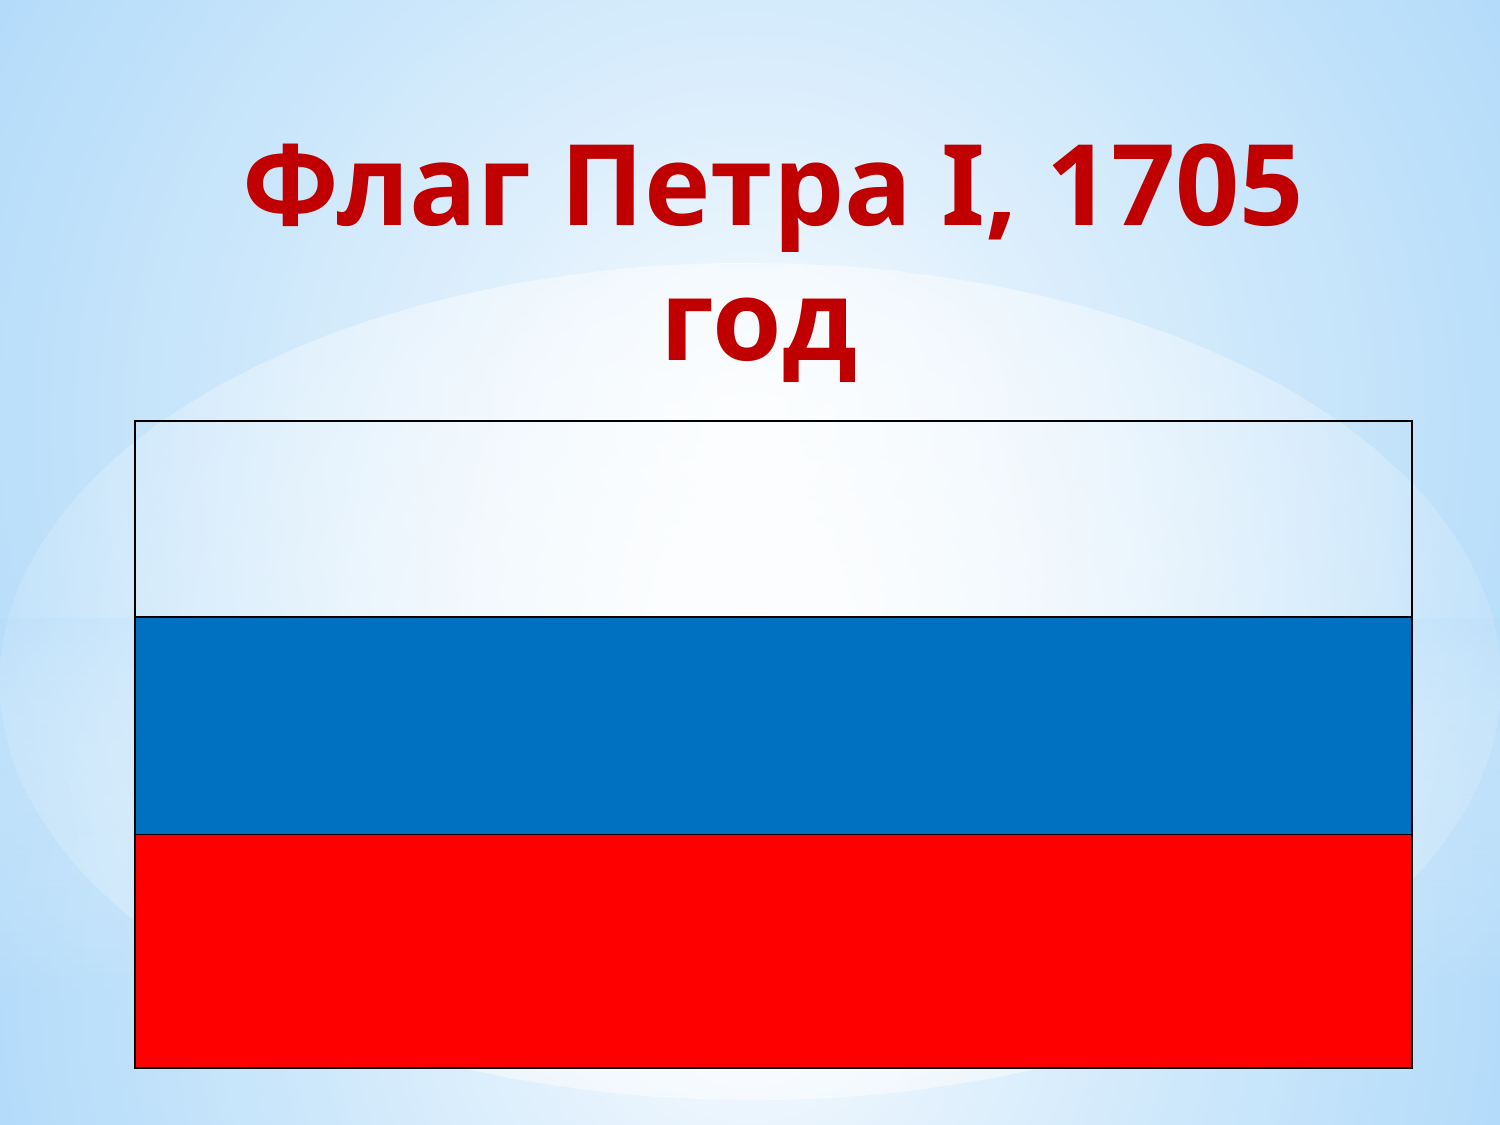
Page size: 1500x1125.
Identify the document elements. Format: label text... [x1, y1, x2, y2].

table_cell [136, 835, 1411, 1067]
text_box Флаг Петра I, 1705 год [152, 105, 1395, 391]
table_cell [136, 618, 1411, 834]
table_header [136, 422, 1411, 616]
